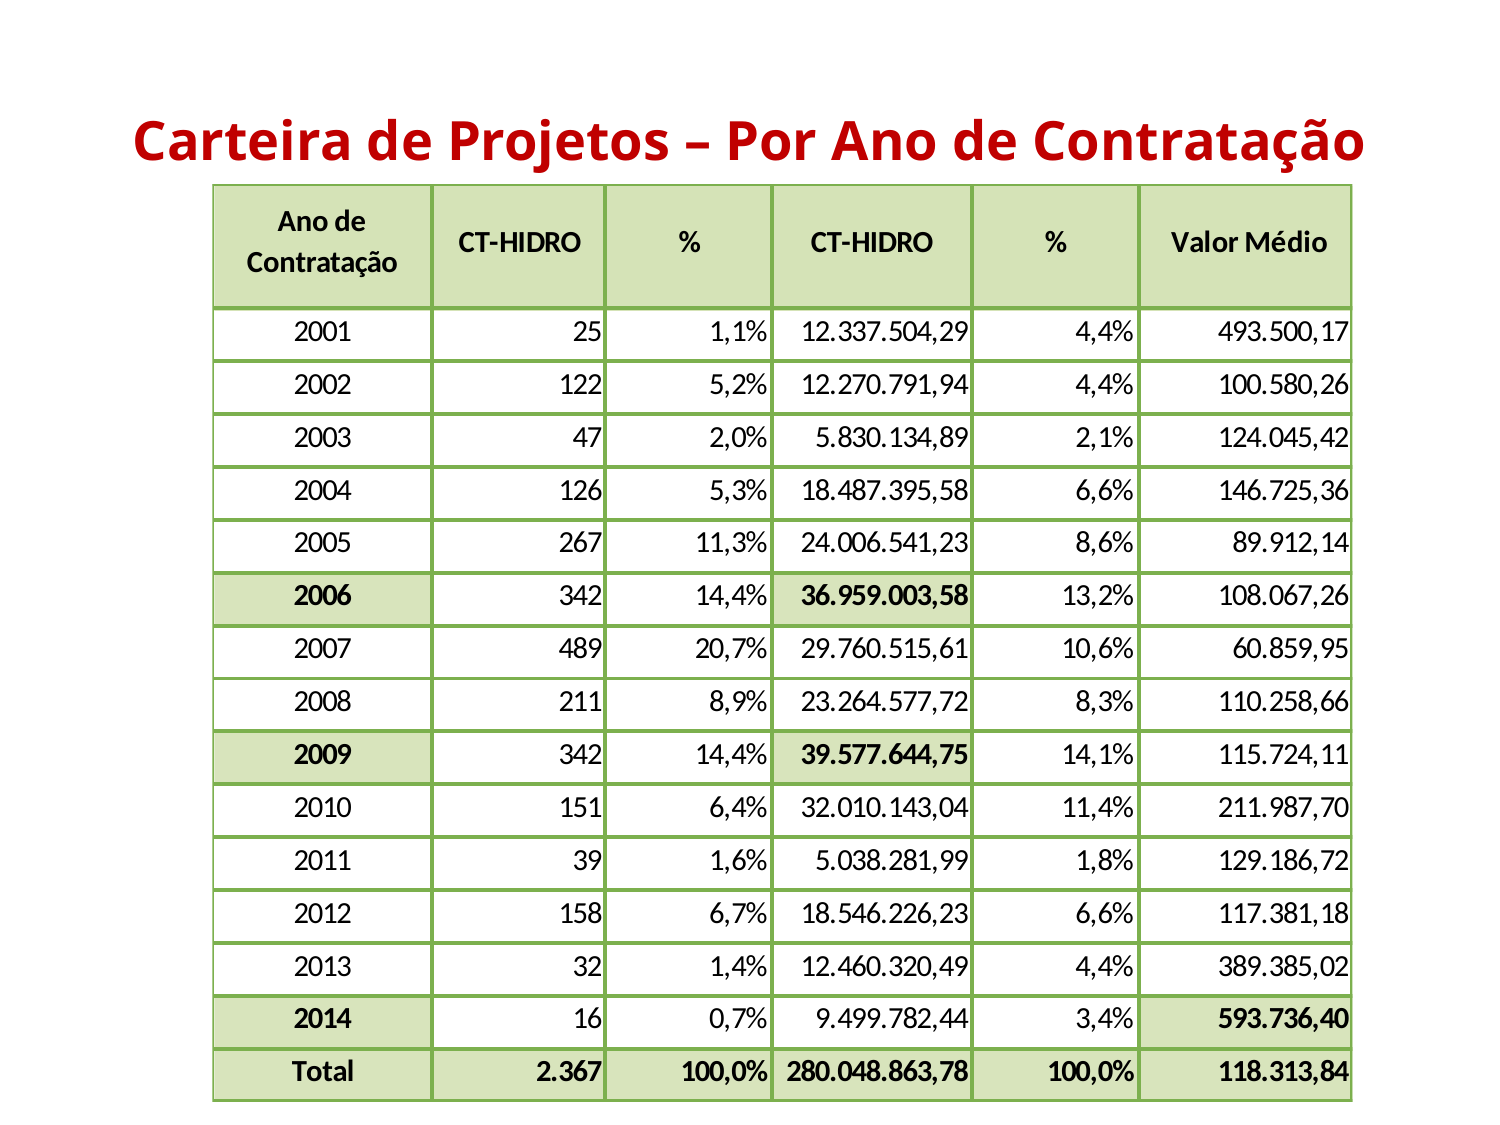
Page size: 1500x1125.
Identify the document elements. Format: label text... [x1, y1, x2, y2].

picture [212, 184, 1355, 1104]
title Carteira de Projetos – Por Ano de Contratação [75, 45, 1425, 233]
